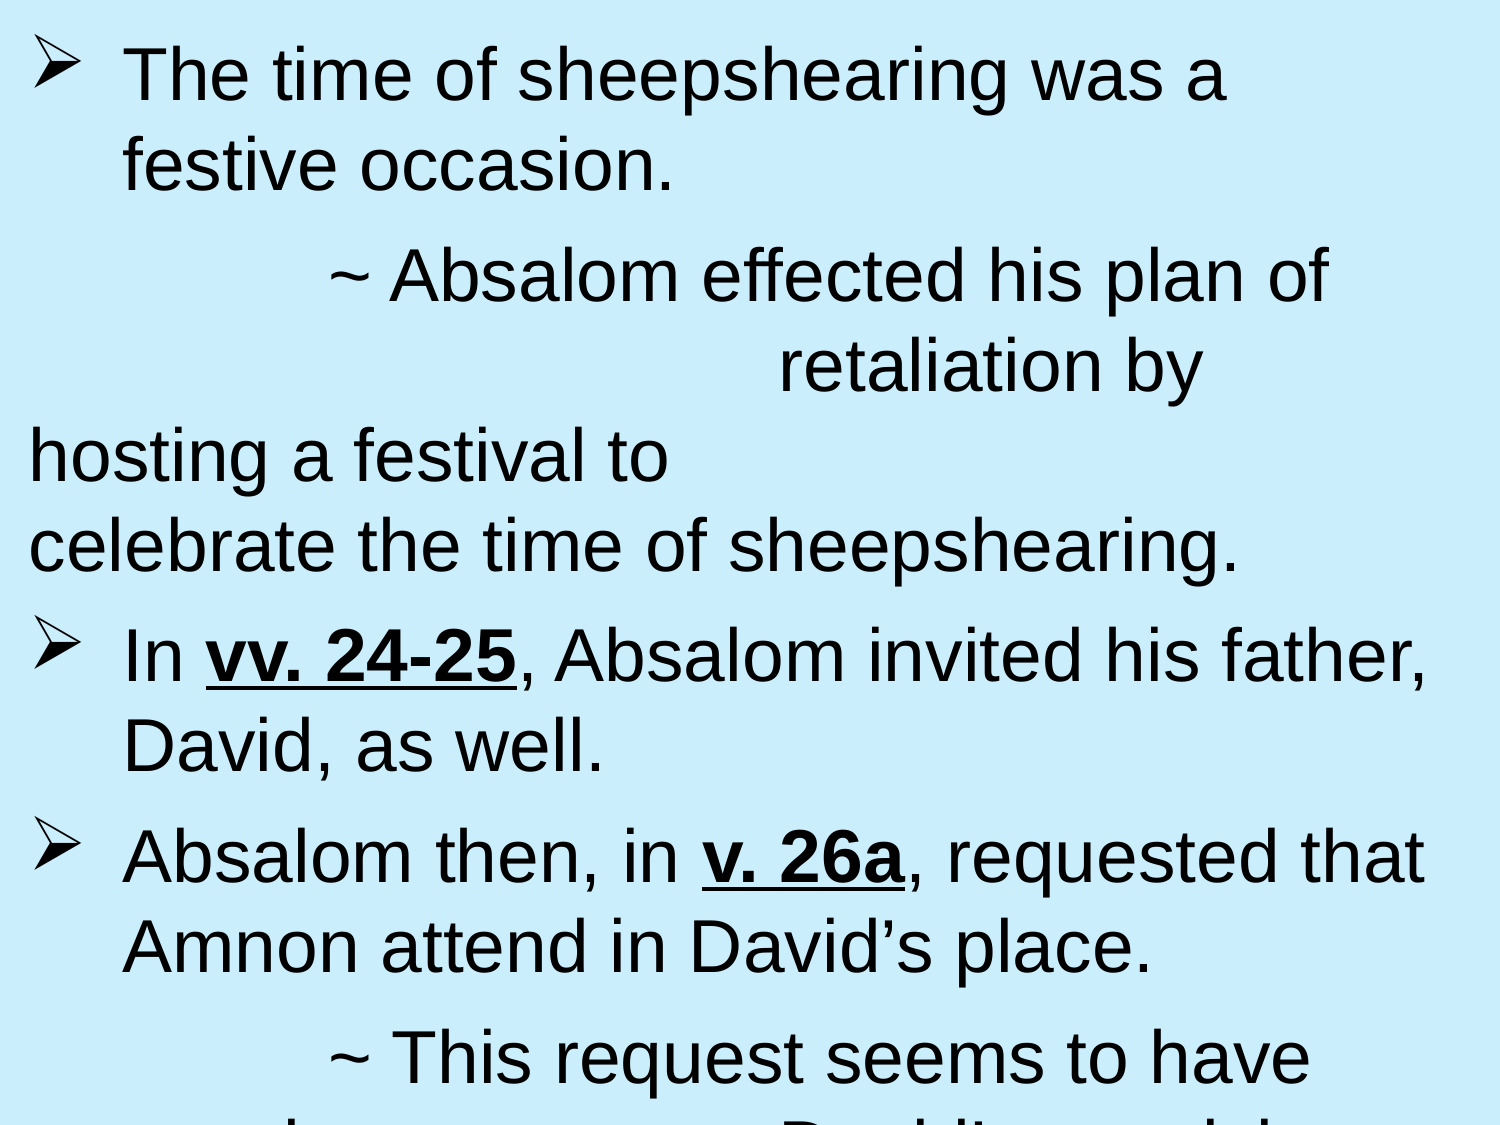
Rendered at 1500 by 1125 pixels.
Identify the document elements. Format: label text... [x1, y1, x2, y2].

subtitle The time of sheep­shearing was a festive occasion. ~ Absalom effected his plan of retaliation by hosting a festival to celebrate the time of sheepshearing. In vv. 24-25, Absalom invited his father, David, as well. Absalom then, in v. 26a, requested that Amnon attend in David’s place. ~ This request seems to have aroused David’s suspicions: (v. 26b). [13, 17, 1479, 1110]
